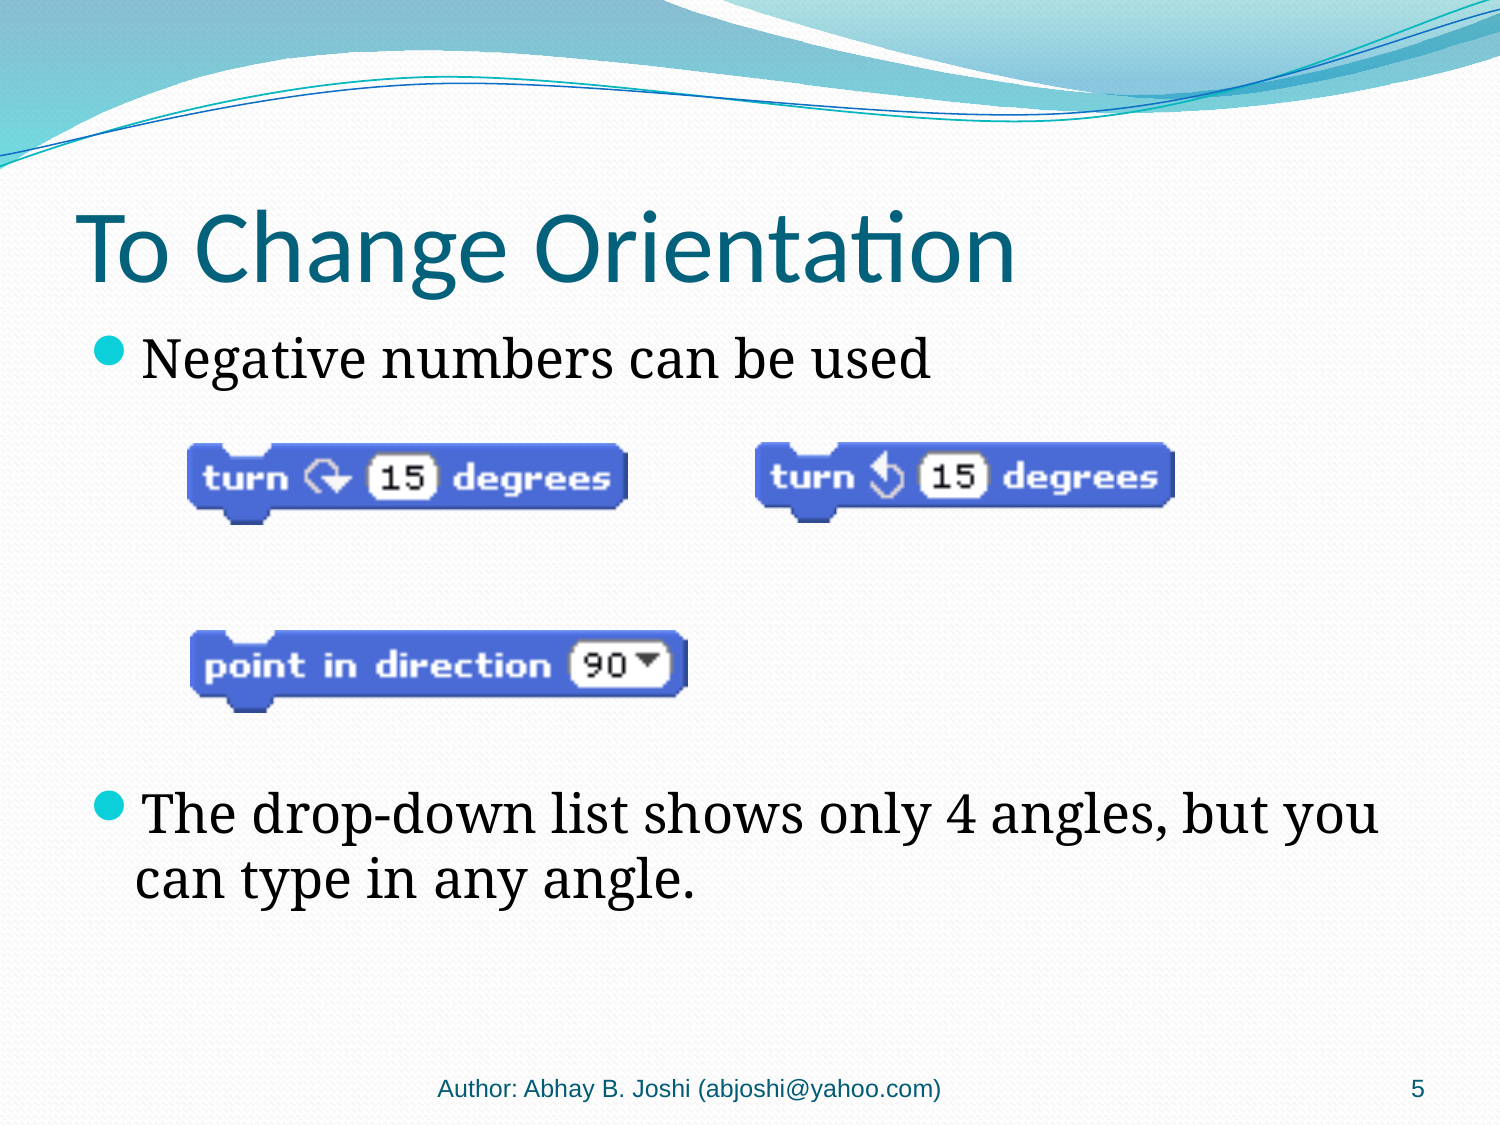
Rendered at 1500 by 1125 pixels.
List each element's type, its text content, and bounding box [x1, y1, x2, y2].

title To Change Orientation [75, 115, 1425, 303]
picture [187, 443, 628, 526]
slide_number 5 [1299, 1042, 1425, 1103]
list Negative numbers can be used The drop-down list shows only 4 angles, but you can type in any angle. [75, 317, 1425, 1038]
picture [754, 442, 1176, 523]
picture [190, 630, 688, 713]
footer Author: Abhay B. Joshi (abjoshi@yahoo.com) [437, 1042, 988, 1103]
